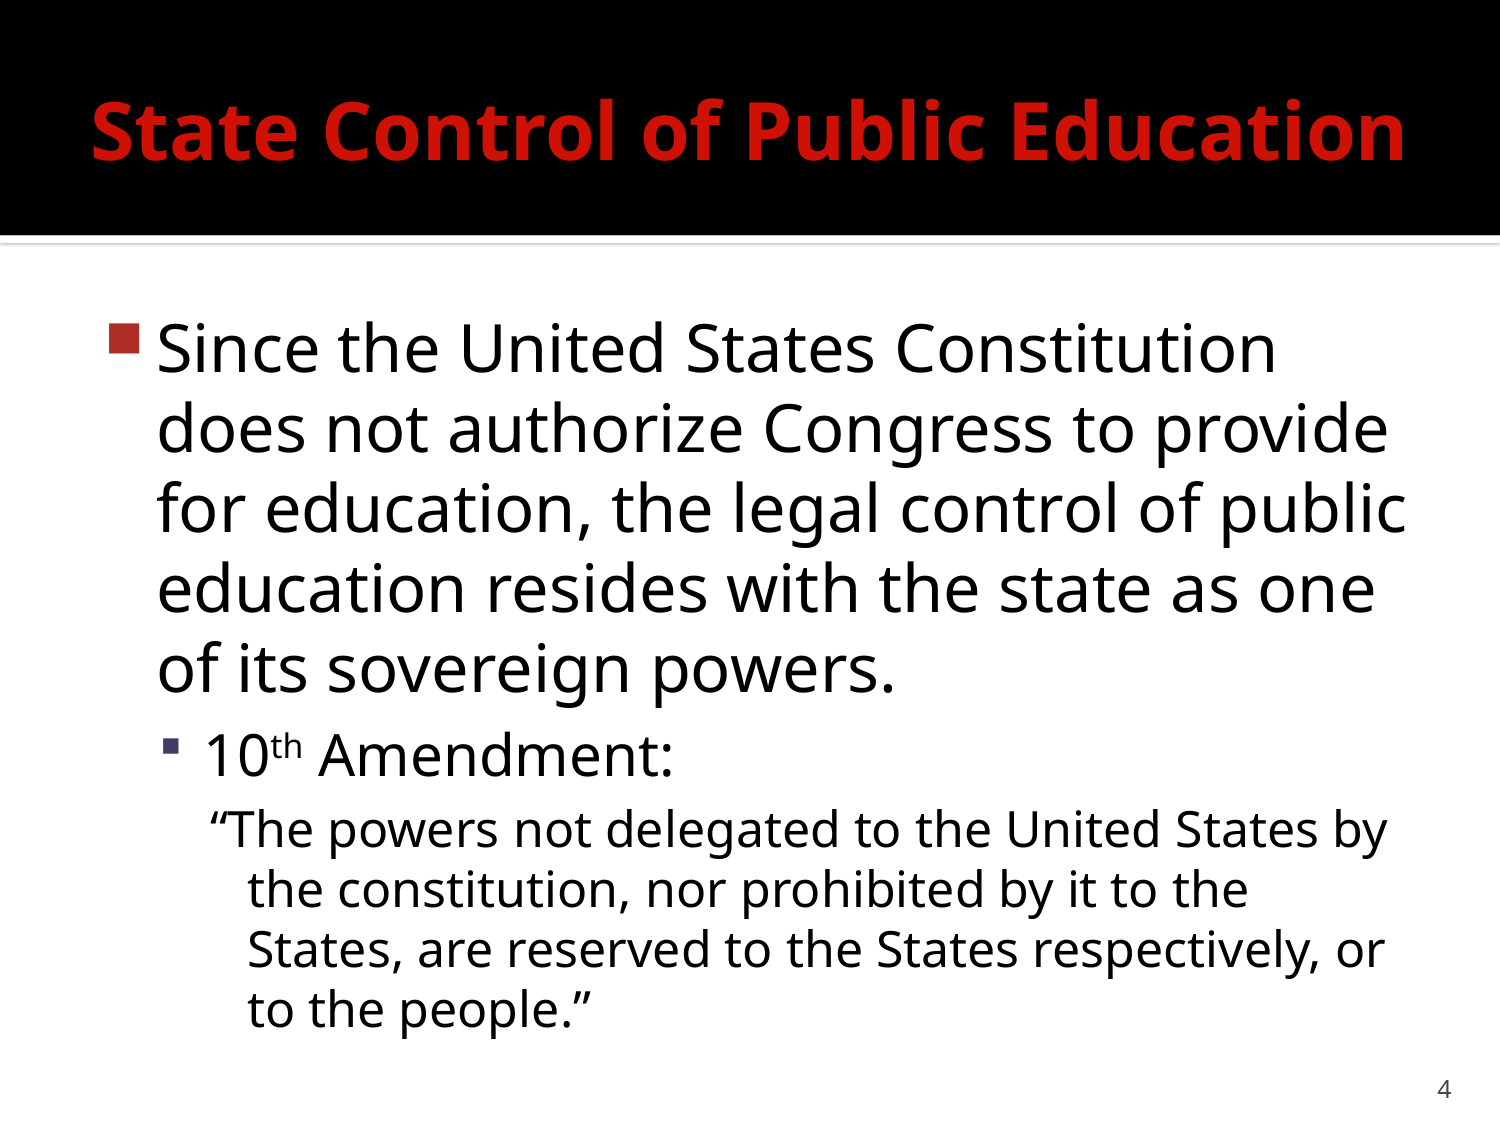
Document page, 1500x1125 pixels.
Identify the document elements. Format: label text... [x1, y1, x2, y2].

slide_number 4 [1345, 1062, 1467, 1108]
title State Control of Public Education [75, 25, 1425, 231]
list Since the United States Constitution does not authorize Congress to provide for education, the legal control of public education resides with the state as one of its sovereign powers. 10th Amendment: “The powers not delegated to the United States by the constitution, nor prohibited by it to the States, are reserved to the States respectively, or to the people.” [75, 291, 1425, 1050]
